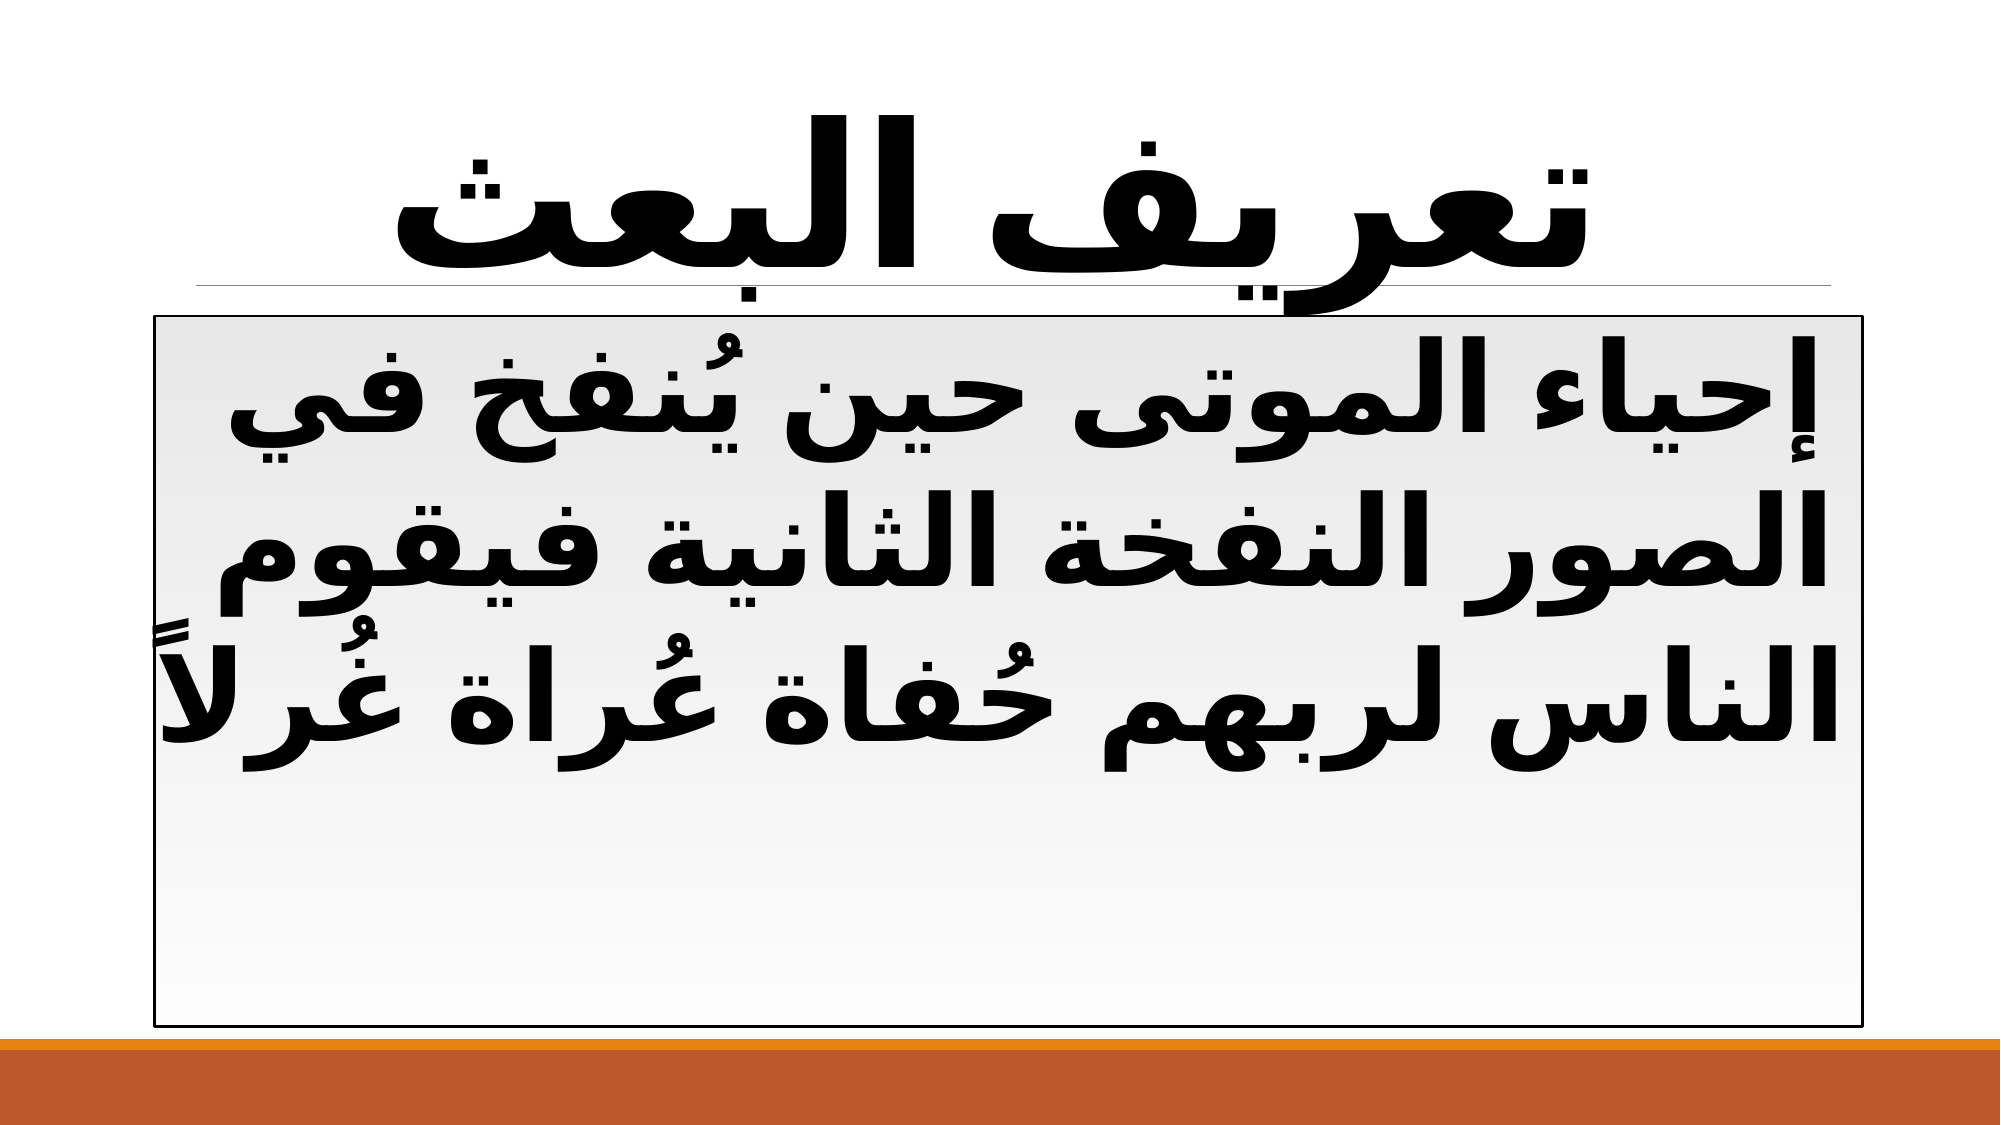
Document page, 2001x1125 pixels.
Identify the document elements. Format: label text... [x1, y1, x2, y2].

title تعريف البعث [46, 44, 1942, 317]
list إحياء الموتى حين يُنفخ في الصور النفخة الثانية فيقوم الناس لربهم حُفاة عُراة غُرلاً [153, 315, 1864, 1028]
